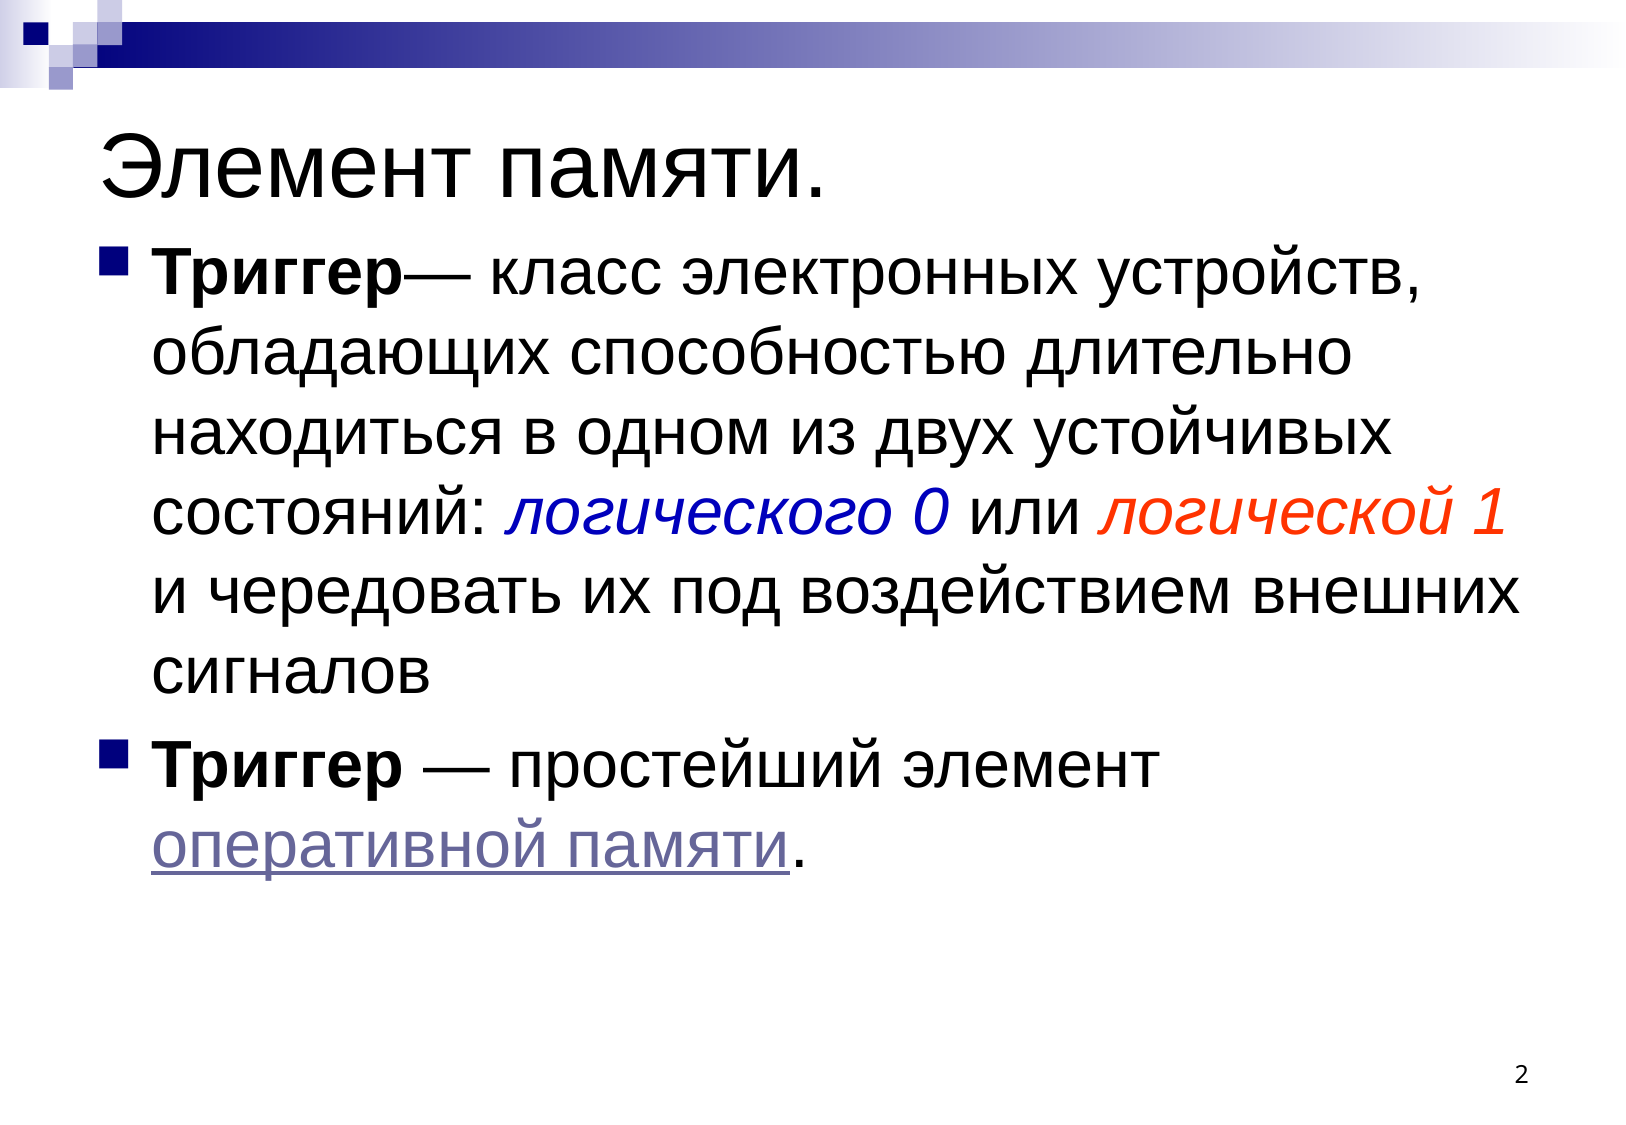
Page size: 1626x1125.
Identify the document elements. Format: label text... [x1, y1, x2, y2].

title Элемент памяти. [83, 78, 1546, 244]
list Триггер— класс электронных устройств, обладающих способностью длительно находиться в одном из двух устойчивых состояний: логического 0 или логической 1 и чередовать их под воздействием внешних сигналов Триггер — простейший элемент оперативной памяти. [80, 220, 1543, 1047]
slide_number 2 [1164, 1025, 1544, 1100]
